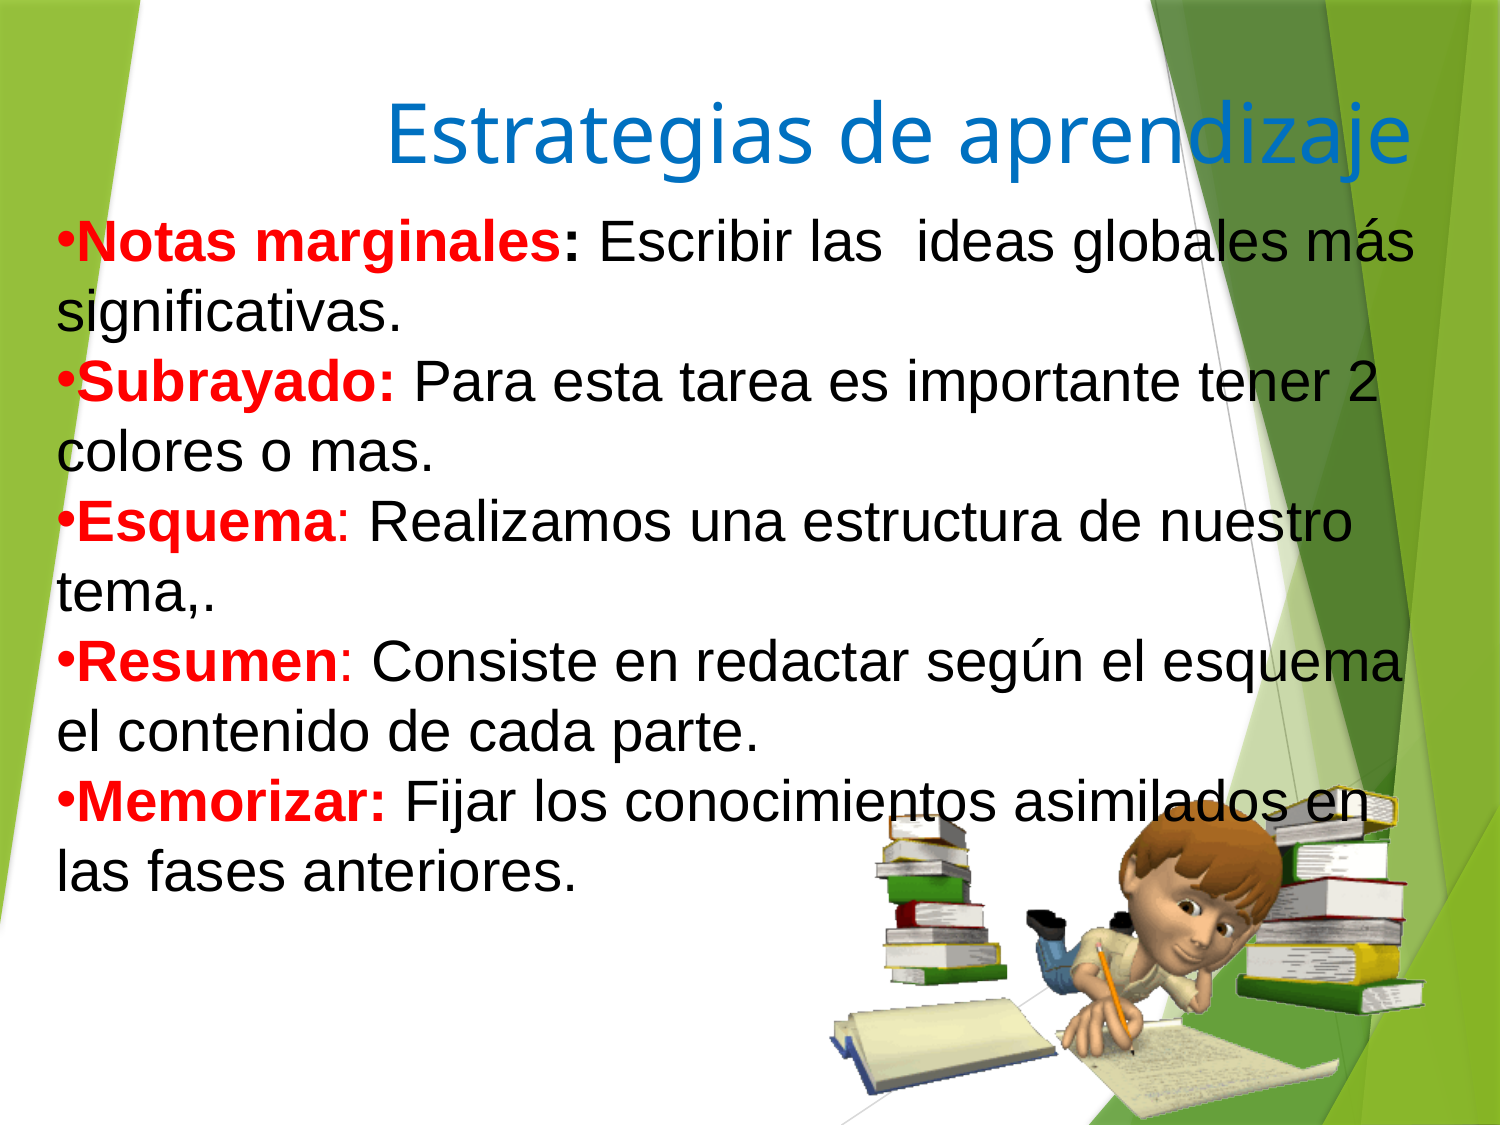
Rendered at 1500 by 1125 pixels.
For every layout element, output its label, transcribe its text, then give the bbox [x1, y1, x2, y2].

title Estrategias de aprendizaje [140, 70, 1430, 188]
text_box Notas marginales: Escribir las ideas globales más significativas. Subrayado: Para esta tarea es importante tener 2 colores o mas. Esquema: Realizamos una estructura de nuestro tema,. Resumen: Consiste en redactar según el esquema el contenido de cada parte. Memorizar: Fijar los conocimientos asimilados en las fases anteriores. [41, 195, 1471, 911]
picture [819, 774, 1431, 1125]
